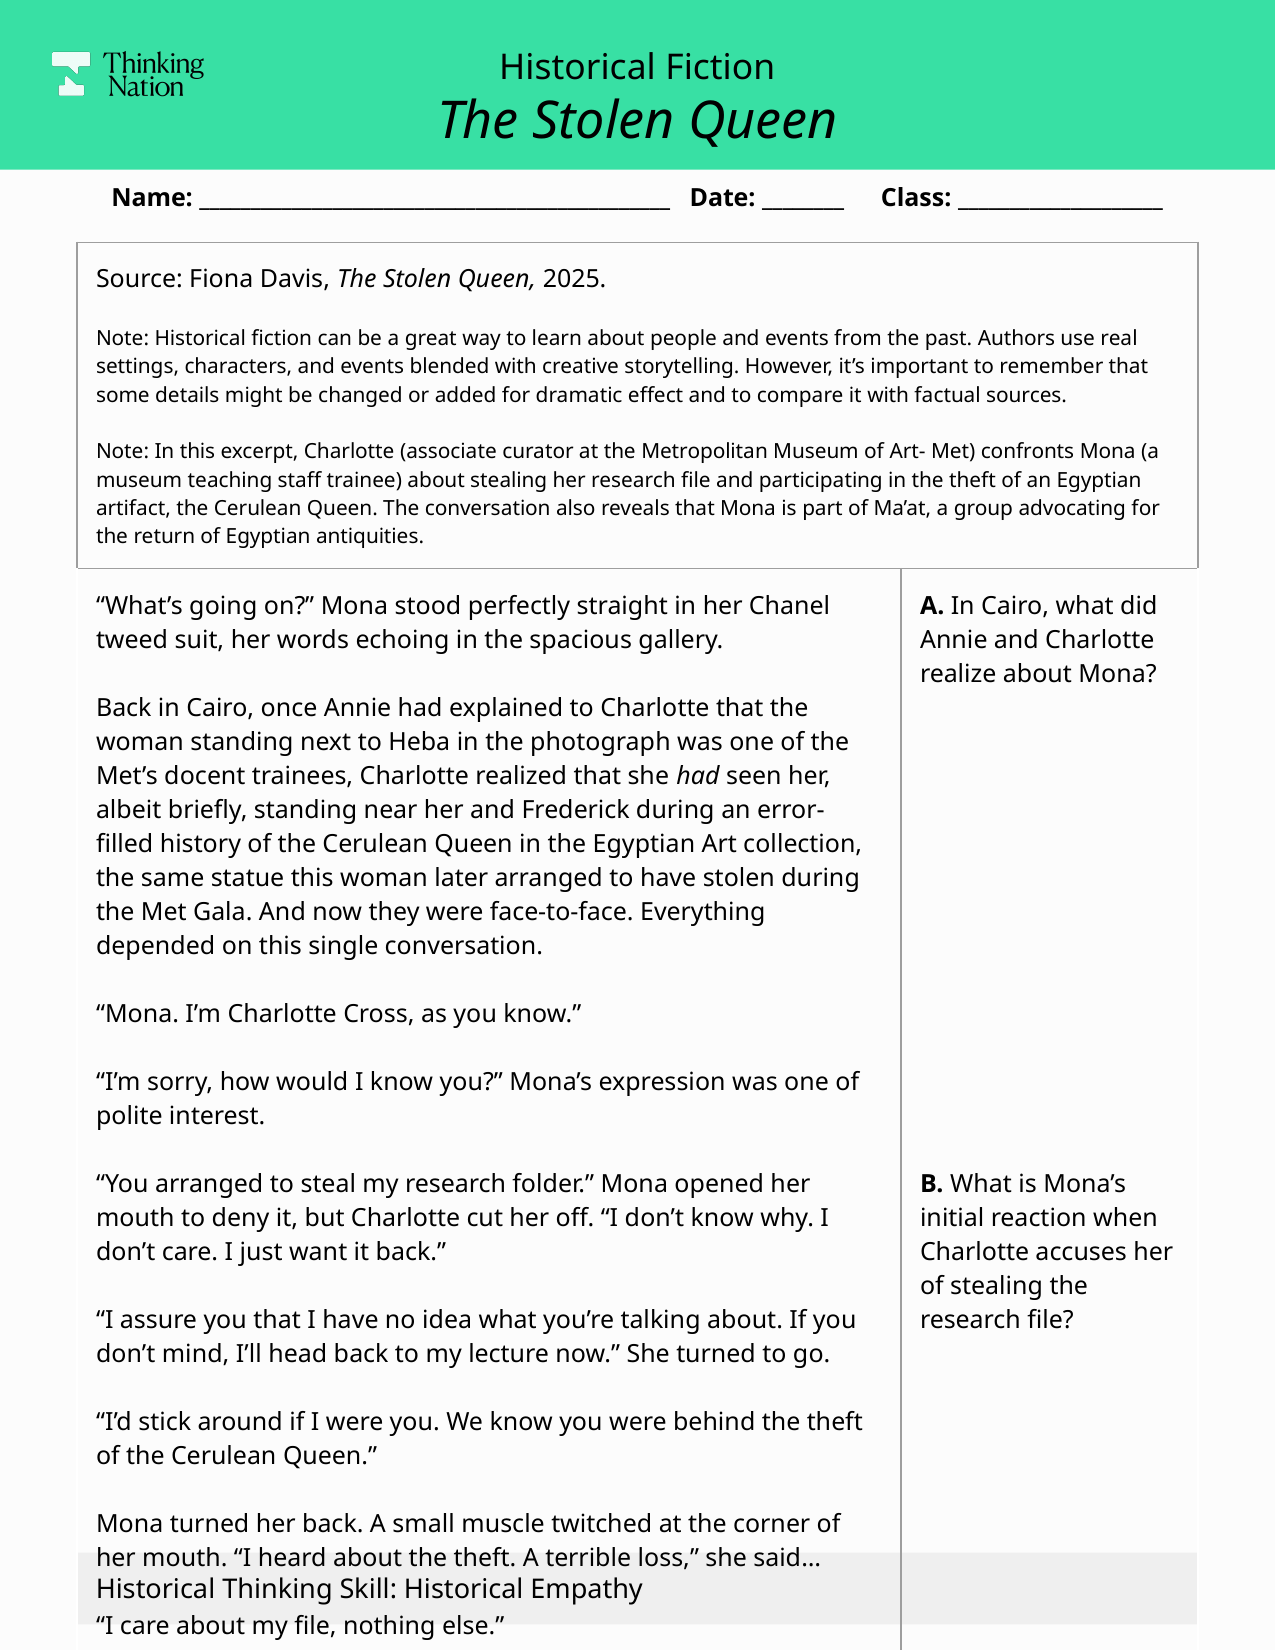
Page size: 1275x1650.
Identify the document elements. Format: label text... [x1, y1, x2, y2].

table_header Source: Fiona Davis, The Stolen Queen, 2025. Note: Historical fiction can be a great way to learn about people and events from the past. Authors use real settings, characters, and events blended with creative storytelling. However, it’s important to remember that some details might be changed or added for dramatic effect and to compare it with factual sources. Note: In this excerpt, Charlotte (associate curator at the Metropolitan Museum of Art- Met) confronts Mona (a museum teaching staff trainee) about stealing her research file and participating in the theft of an Egyptian artifact, the Cerulean Queen. The conversation also reveals that Mona is part of Ma’at, a group advocating for the return of Egyptian antiquities. [78, 243, 1197, 568]
picture [35, 37, 210, 110]
text_box Historical Fiction The Stolen Queen [0, 0, 1275, 170]
table_cell “What’s going on?” Mona stood perfectly straight in her Chanel tweed suit, her words echoing in the spacious gallery. Back in Cairo, once Annie had explained to Charlotte that the woman standing next to Heba in the photograph was one of the Met’s docent trainees, Charlotte realized that she had seen her, albeit briefly, standing near her and Frederick during an error-filled history of the Cerulean Queen in the Egyptian Art collection, the same statue this woman later arranged to have stolen during the Met Gala. And now they were face-to-face. Everything depended on this single conversation. “Mona. I’m Charlotte Cross, as you know.” “I’m sorry, how would I know you?” Mona’s expression was one of polite interest. “You arranged to steal my research folder.” Mona opened her mouth to deny it, but Charlotte cut her off. “I don’t know why. I don’t care. I just want it back.” “I assure you that I have no idea what you’re talking about. If you don’t mind, I’ll head back to my lecture now.” She turned to go. “I’d stick around if I were you. We know you were behind the theft of the Cerulean Queen.” Mona turned her back. A small muscle twitched at the corner of her mouth. “I heard about the theft. A terrible loss,” she said… “I care about my file, nothing else.” “Your file. Even if I did have it, why would I give it back to you?” [78, 569, 900, 1650]
text_box Name: ______________________________________________ Date: ________ Class: ____________________ [35, 166, 1239, 227]
table_cell A. In Cairo, what did Annie and Charlotte realize about Mona? B. What is Mona’s initial reaction when Charlotte accuses her of stealing the research file? [902, 569, 1197, 1650]
